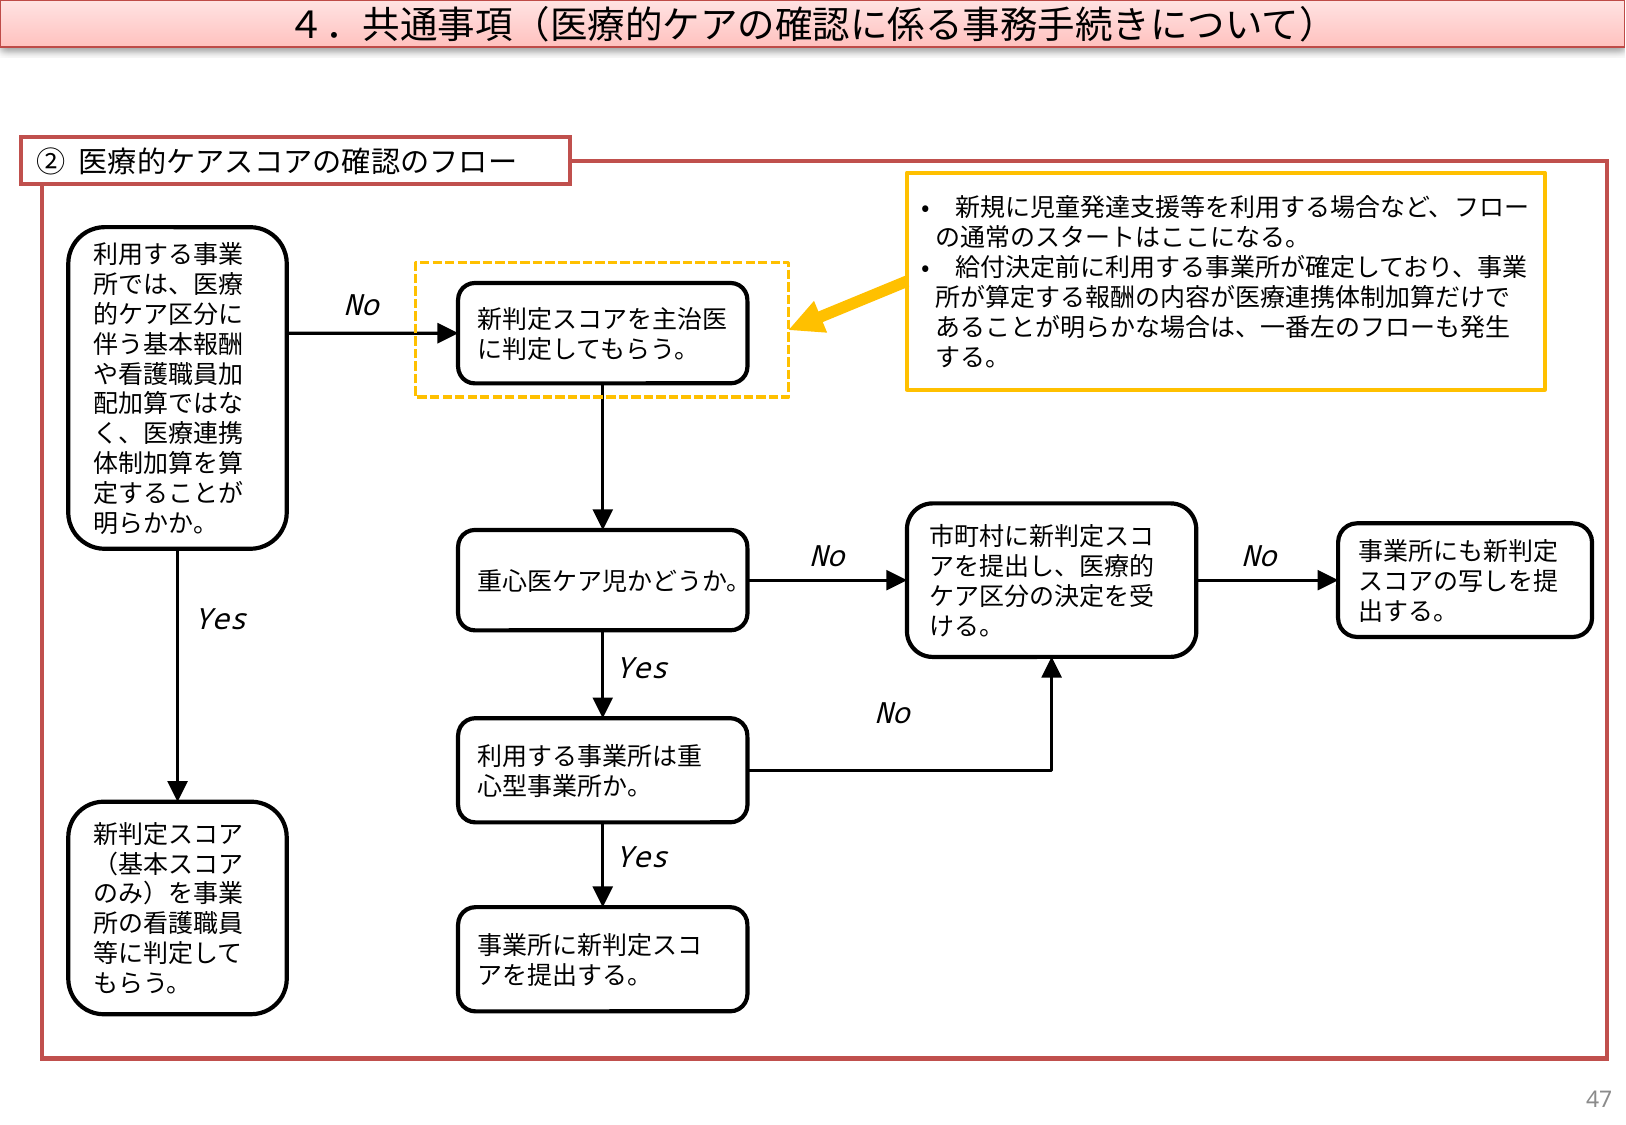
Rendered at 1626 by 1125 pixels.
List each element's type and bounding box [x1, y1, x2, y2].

text_box [0, 0, 1625, 48]
text_box [21, 137, 1608, 1059]
slide_number [1248, 1070, 1625, 1125]
